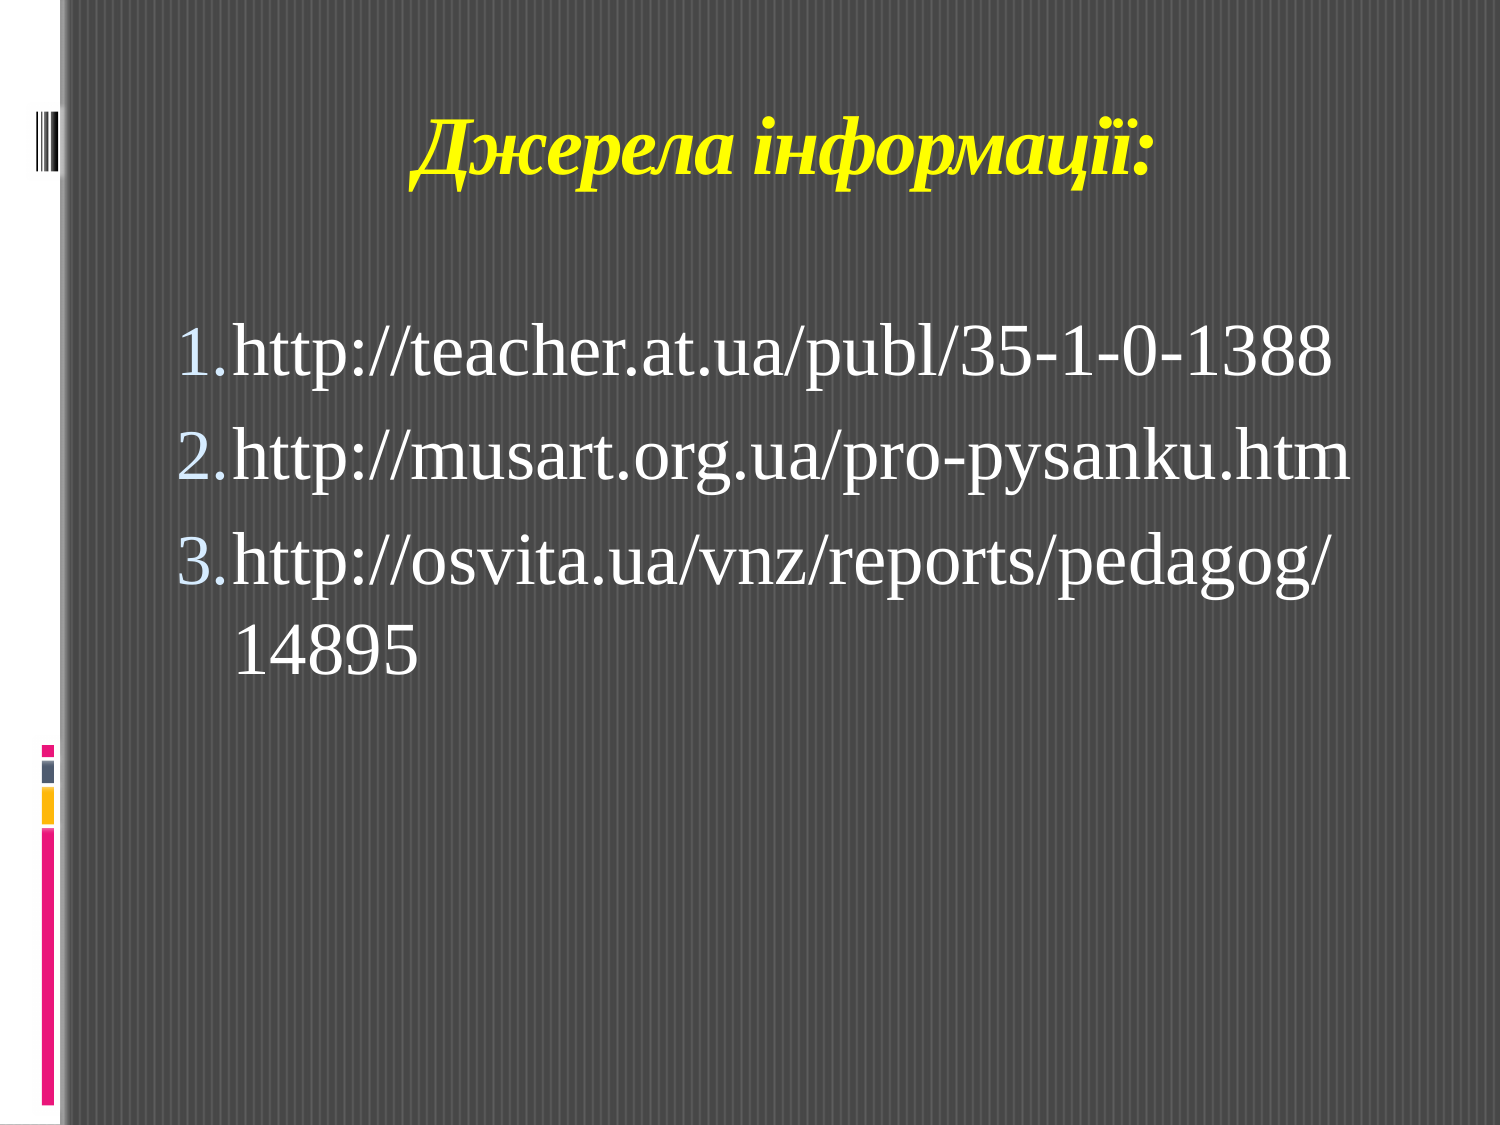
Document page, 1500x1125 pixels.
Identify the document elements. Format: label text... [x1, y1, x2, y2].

title Джерела інформації: [150, 83, 1425, 234]
list http://teacher.at.ua/publ/35-1-0-1388 http://musart.org.ua/pro-pysanku.htm http://osvita.ua/vnz/reports/pedagog/14895 [150, 292, 1425, 1043]
